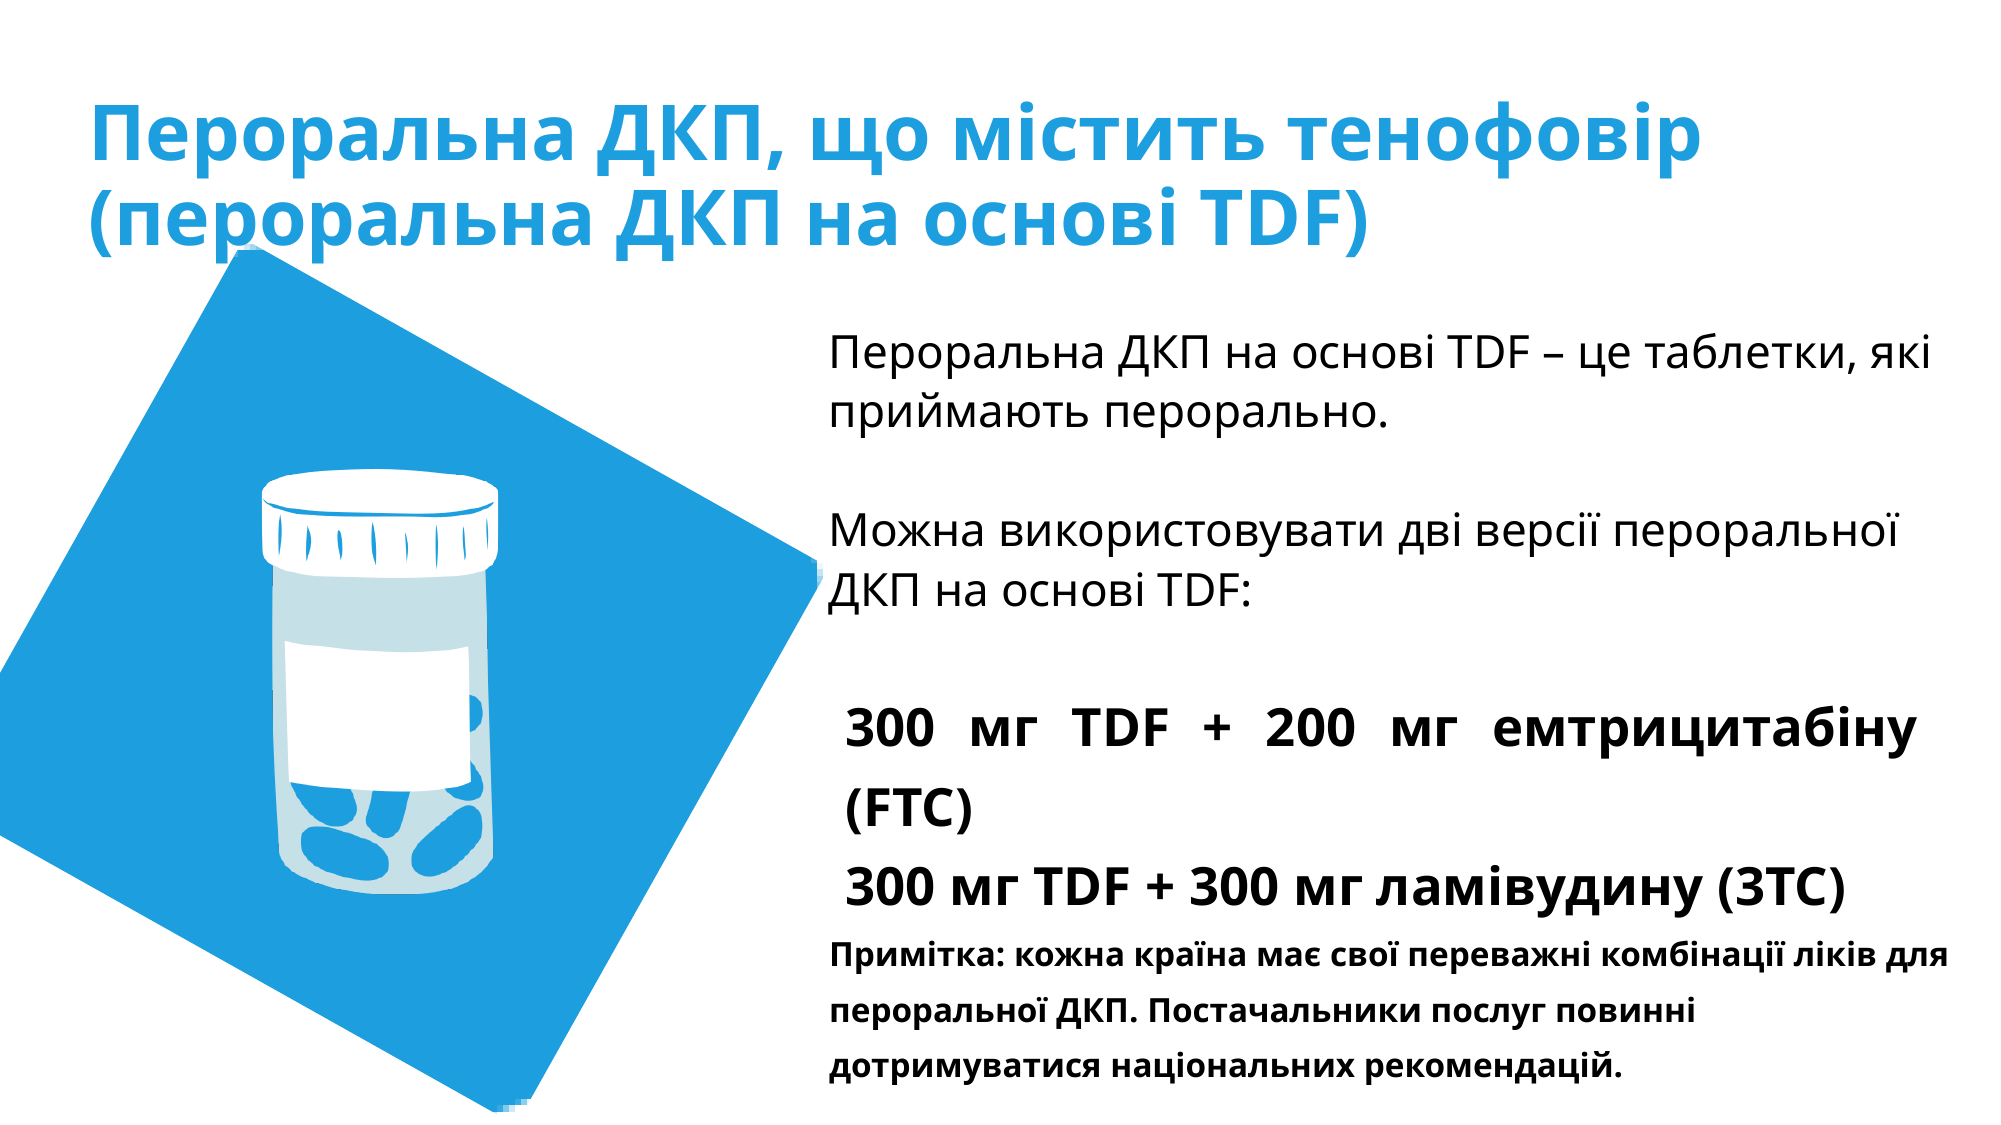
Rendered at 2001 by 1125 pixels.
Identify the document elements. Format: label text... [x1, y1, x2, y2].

text_box 300 мг TDF + 200 мг емтрицитабіну (FTC) 300 мг TDF + 300 мг ламівудину (3TC) [845, 678, 1919, 916]
text_box Пероральна ДКП на основі TDF – це таблетки, які приймають перорально. Можна використовувати дві версії пероральної ДКП на основі TDF: [834, 318, 1935, 675]
text_box Пероральна ДКП, що містить тенофовір (пероральна ДКП на основі TDF) [88, 92, 1888, 263]
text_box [0, 238, 830, 1125]
text_box Примітка: кожна країна має свої переважні комбінації ліків для пероральної ДКП. Постачальники послуг повинні дотримуватися національних рекомендацій. [834, 917, 1965, 1085]
